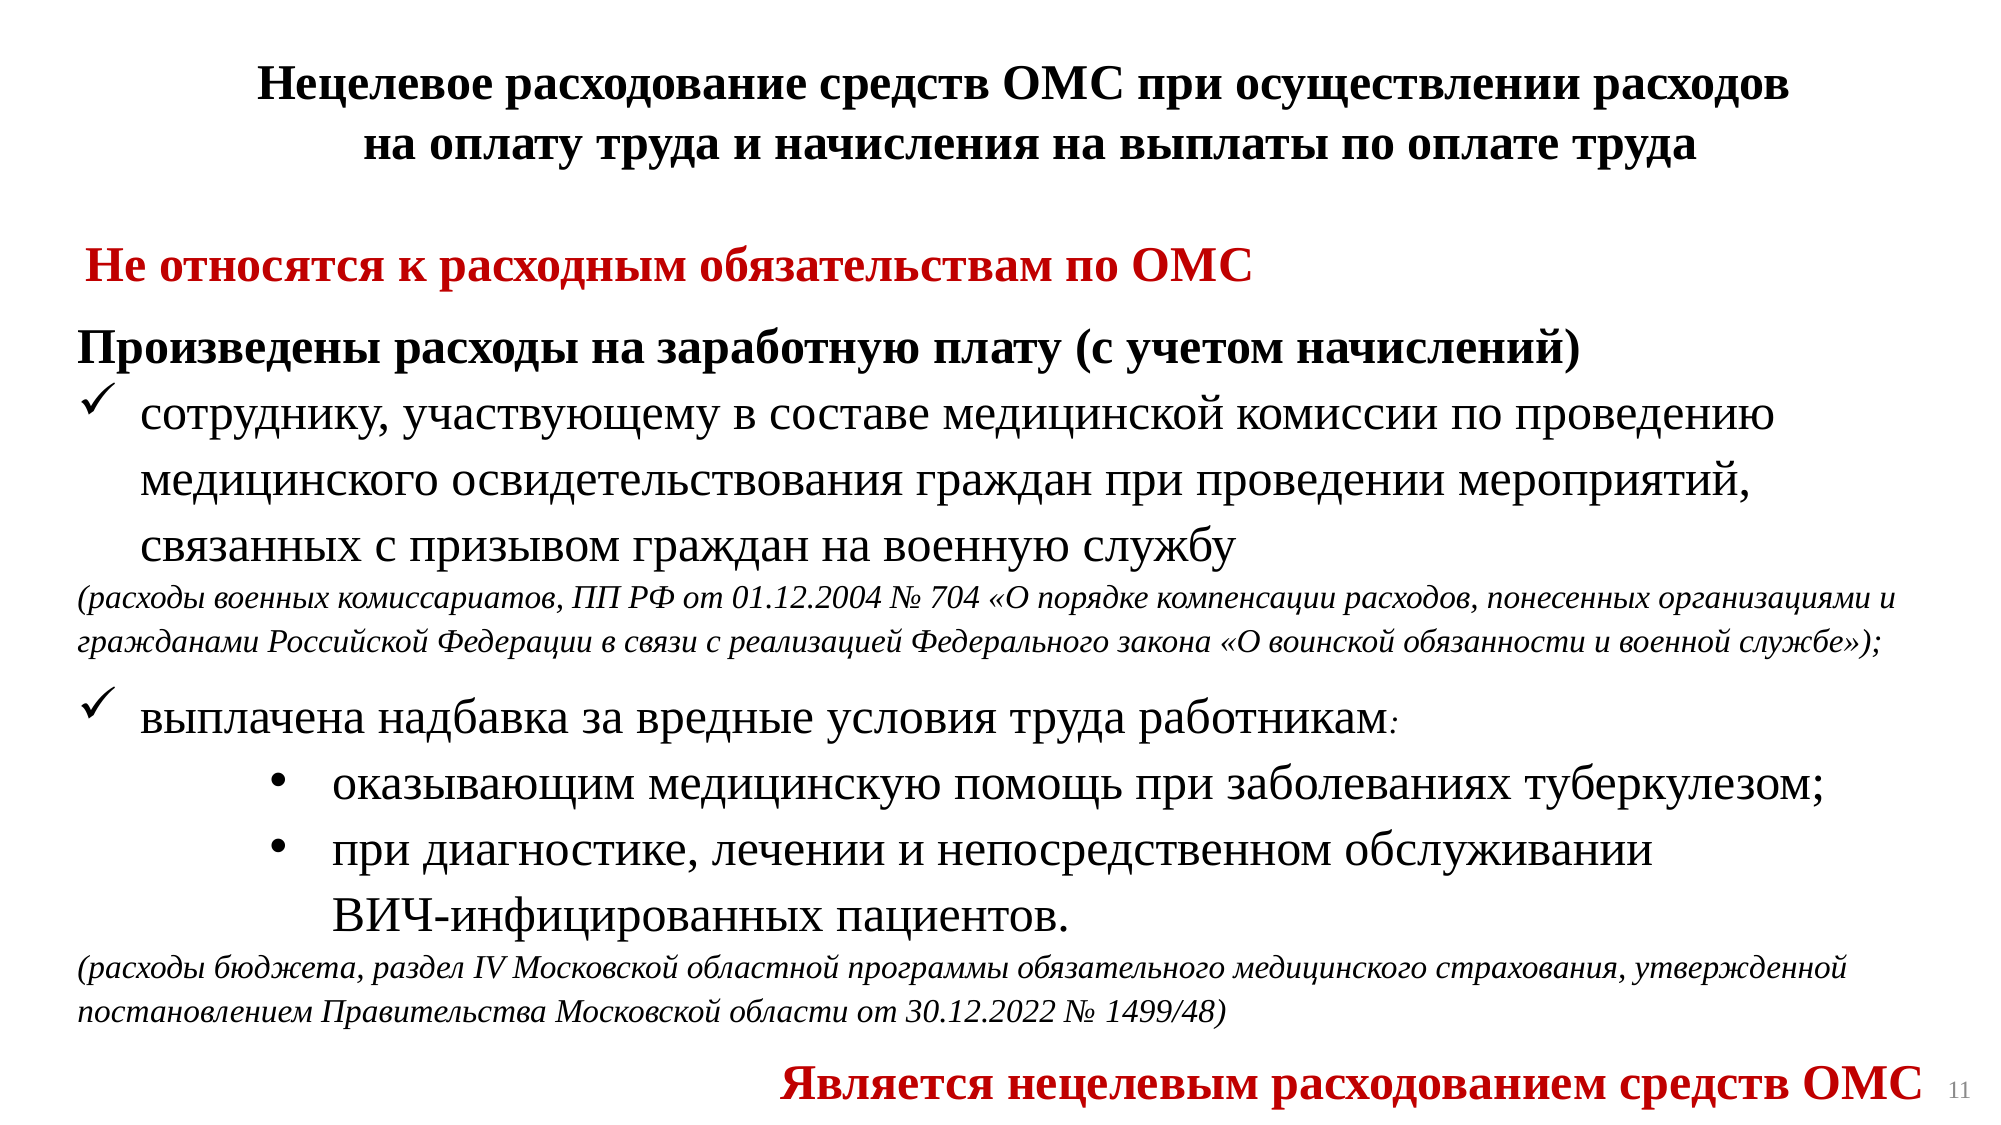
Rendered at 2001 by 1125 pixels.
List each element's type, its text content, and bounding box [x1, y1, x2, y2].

slide_number 11 [1519, 1058, 1987, 1119]
text_box Является нецелевым расходованием средств ОМС [765, 1041, 1979, 1117]
text_box Нецелевое расходование средств ОМС при осуществлении расходов на оплату труда и начисления на выплаты по оплате труда [242, 42, 1819, 178]
text_box Не относятся к расходным обязательствам по ОМС [71, 224, 1929, 299]
text_box Произведены расходы на заработную плату (с учетом начислений) сотруднику, участвующему в составе медицинской комиссии по проведению медицинского освидетельствования граждан при проведении мероприятий, связанных с призывом граждан на военную службу (расходы военных комиссариатов, ПП РФ от 01.12.2004 № 704 «О порядке компенсации расходов, понесенных организациями и гражданами Российской Федерации в связи с реализацией Федерального закона «О воинской обязанности и военной службе»); выплачена надбавка за вредные условия труда работникам: оказывающим медицинскую помощь при заболеваниях туберкулезом; при диагностике, лечении и непосредственном обслуживании ВИЧ-инфицированных пациентов. (расходы бюджета, раздел IV Московской областной программы обязательного медицинского страхования, утвержденной постановлением Правительства Московской области от 30.12.2022 № 1499/48) [62, 299, 1945, 1037]
